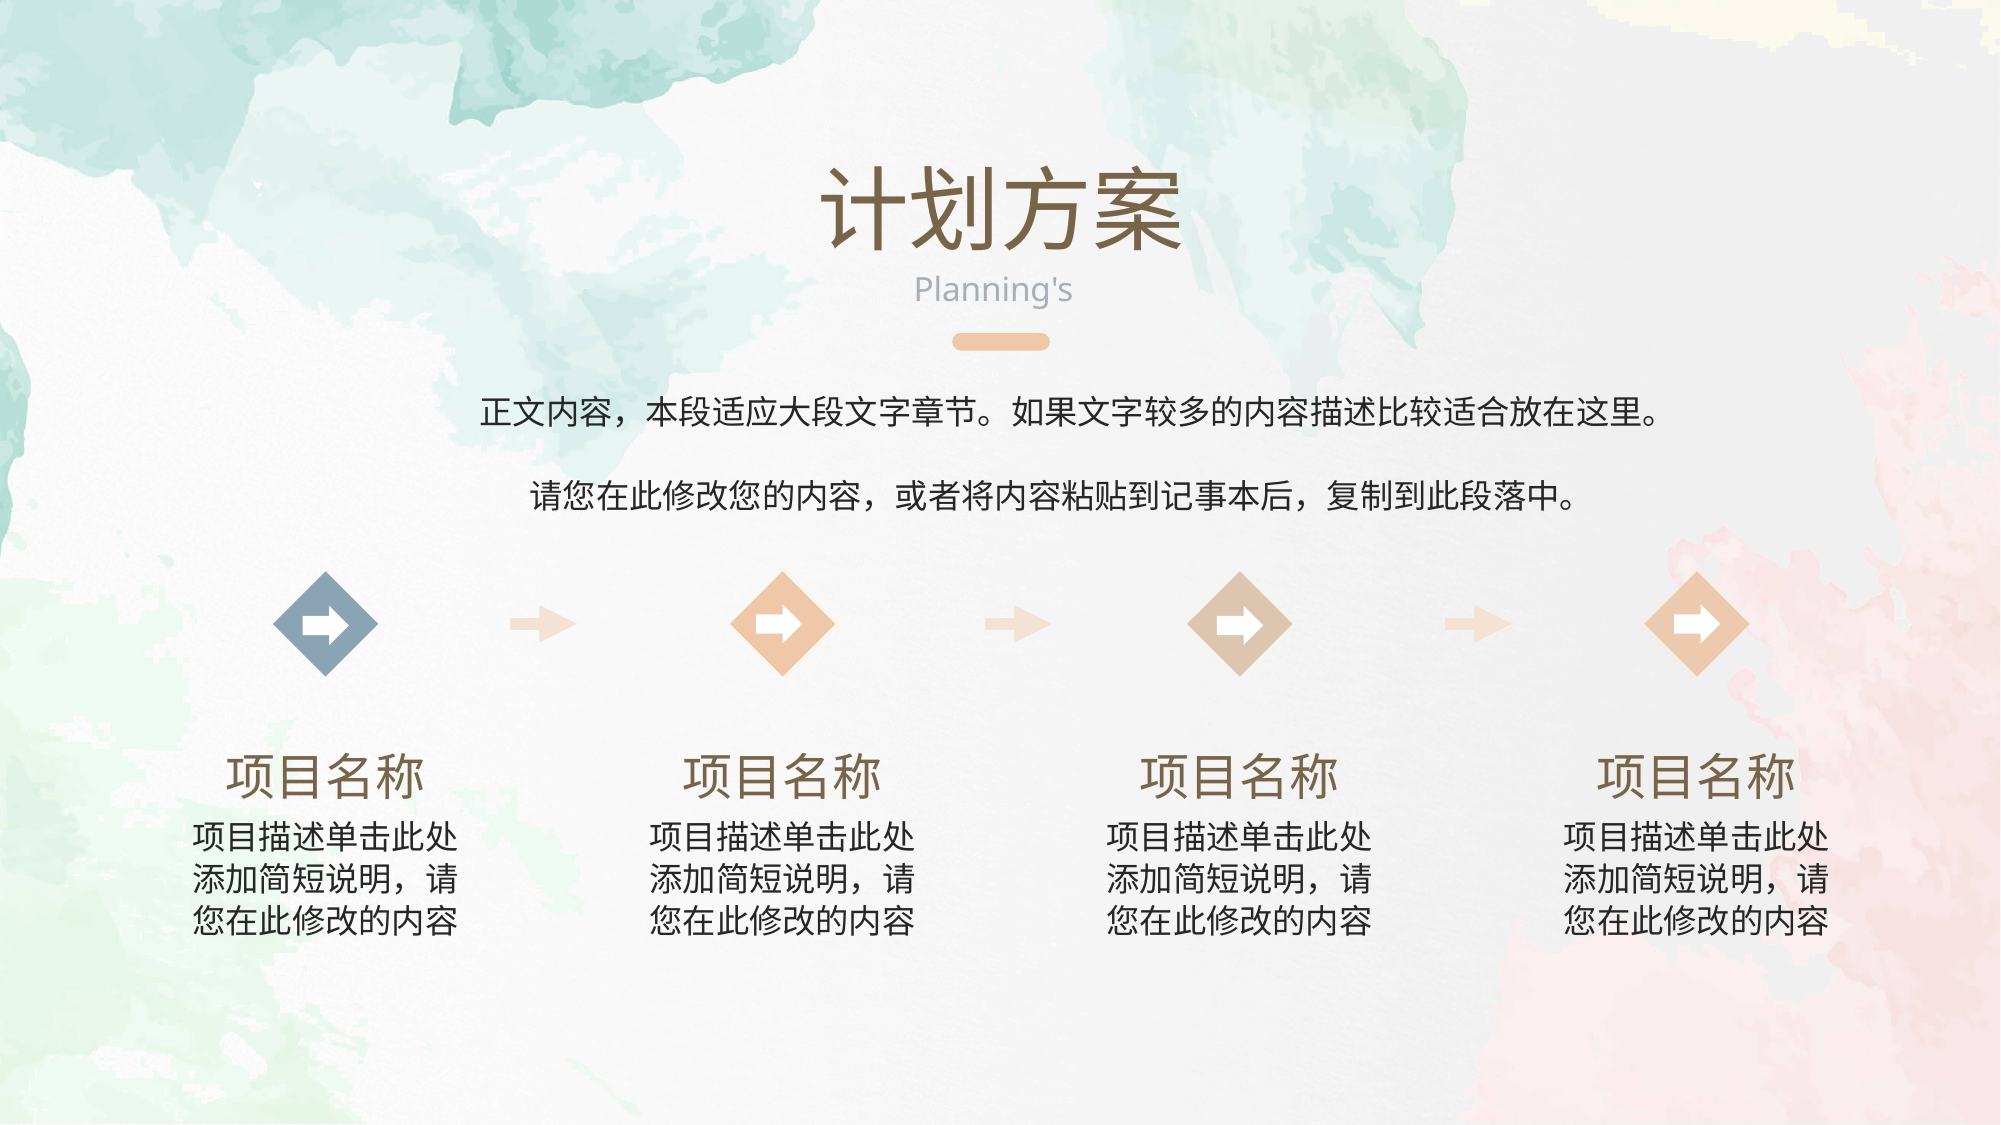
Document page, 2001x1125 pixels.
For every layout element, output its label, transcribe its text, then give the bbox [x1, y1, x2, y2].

text_box 正文内容，本段适应大段文字章节。如果文字较多的内容描述比较适合放在这里。 请您在此修改您的内容，或者将内容粘贴到记事本后，复制到此段落中。 [453, 382, 1670, 523]
text_box [755, 604, 803, 644]
text_box [1187, 571, 1293, 677]
text_box [272, 571, 379, 677]
text_box 项目描述单击此处添加简短说明，请您在此修改的内容 [1541, 807, 1852, 948]
text_box 项目描述单击此处添加简短说明，请您在此修改的内容 [170, 807, 481, 948]
picture [0, 0, 2001, 1125]
text_box [1644, 571, 1750, 677]
text_box 项目名称 [667, 708, 898, 807]
text_box 项目描述单击此处添加简短说明，请您在此修改的内容 [1084, 807, 1395, 948]
text_box [302, 605, 349, 646]
text_box 项目描述单击此处添加简短说明，请您在此修改的内容 [627, 807, 938, 948]
text_box [1674, 604, 1721, 644]
text_box [1216, 605, 1264, 646]
text_box 项目名称 [1582, 708, 1812, 807]
text_box 项目名称 [1124, 708, 1355, 807]
text_box 项目名称 [210, 708, 441, 807]
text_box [800, 144, 1202, 351]
text_box [729, 571, 836, 677]
